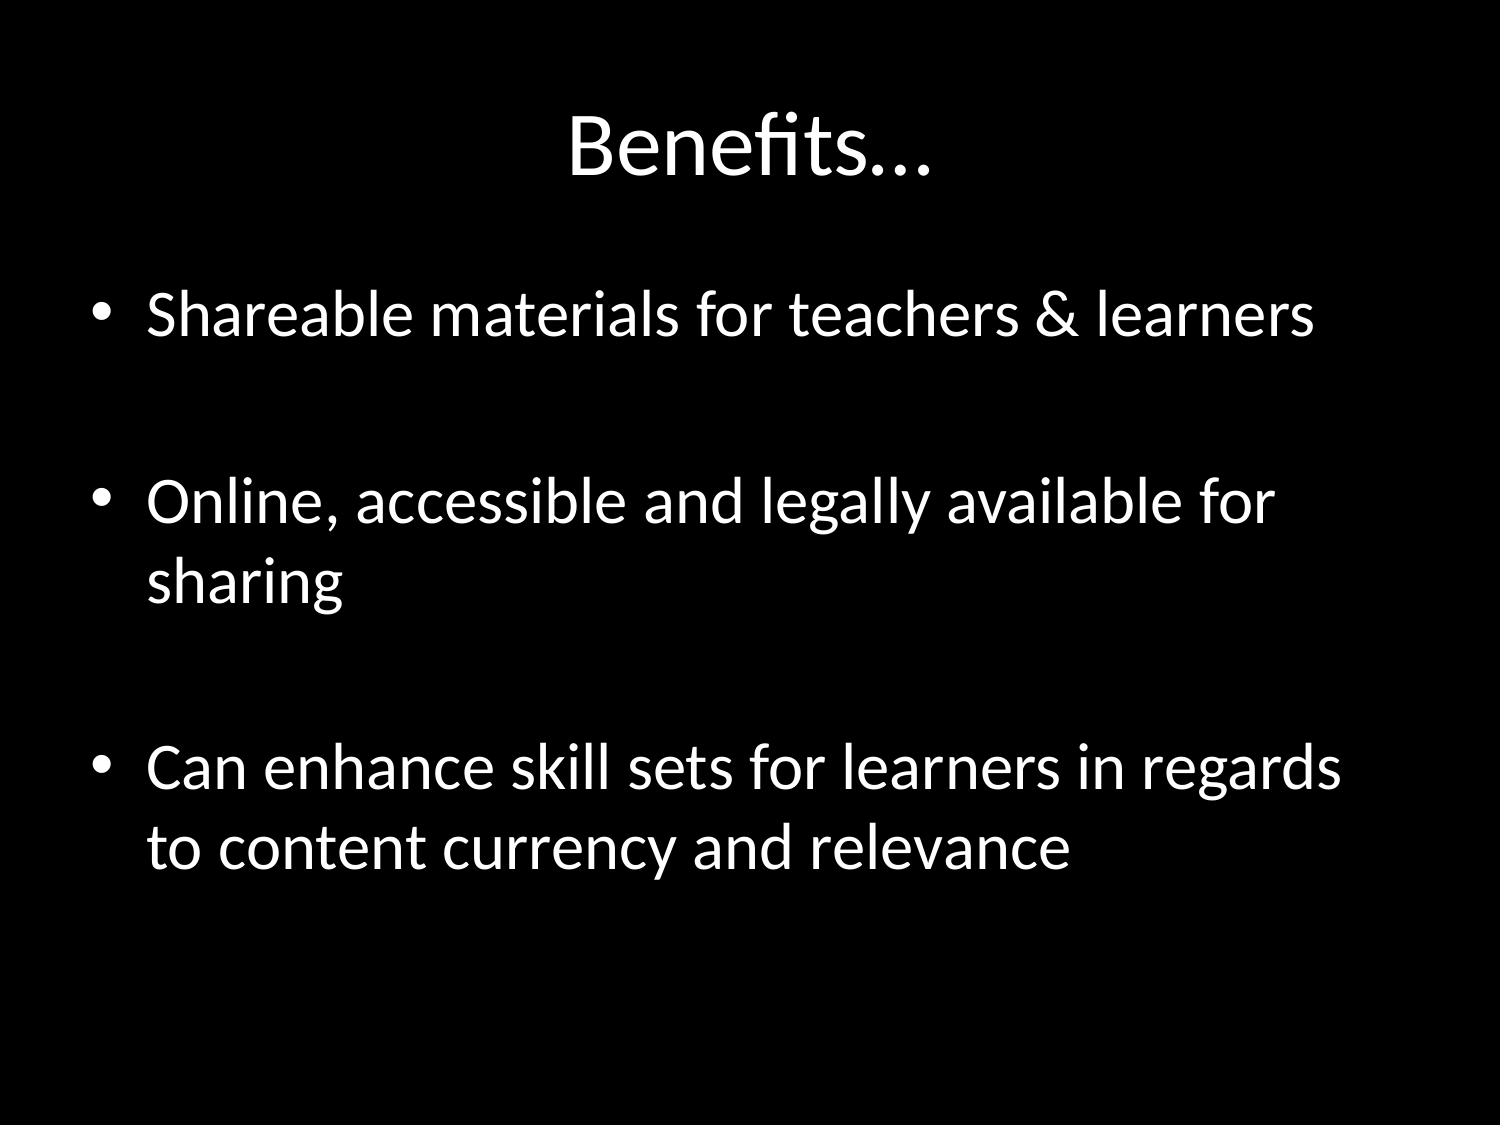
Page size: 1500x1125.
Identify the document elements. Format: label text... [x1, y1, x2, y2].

title Benefits… [75, 45, 1425, 233]
list Shareable materials for teachers & learners Online, accessible and legally available for sharing Can enhance skill sets for learners in regards to content currency and relevance [75, 262, 1425, 1005]
